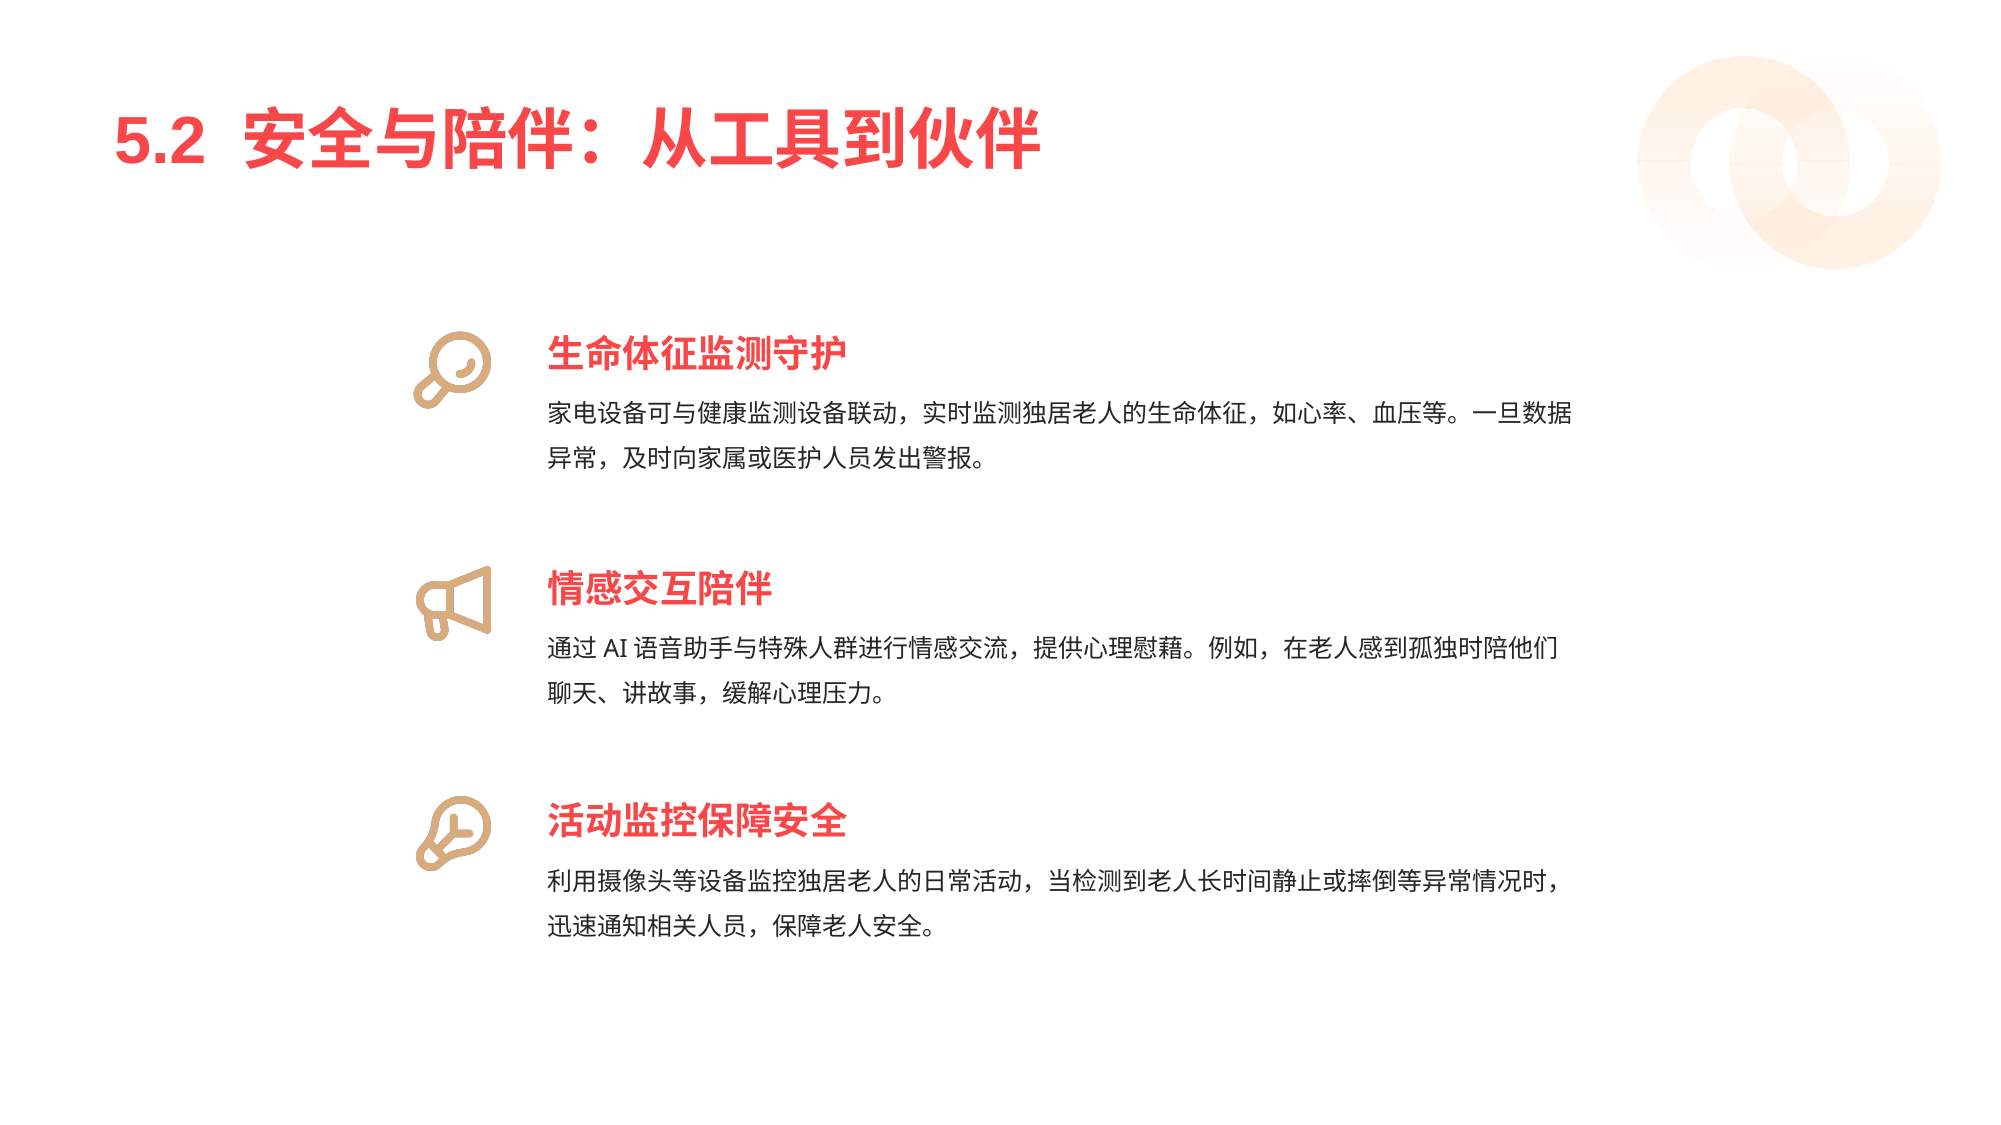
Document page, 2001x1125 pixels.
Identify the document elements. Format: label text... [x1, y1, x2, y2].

text_box 利用摄像头等设备监控独居老人的日常活动，当检测到老人长时间静止或摔倒等异常情况时，迅速通知相关人员，保障老人安全。 [547, 850, 1578, 996]
text_box 通过AI语音助手与特殊人群进行情感交流，提供心理慰藉。例如，在老人感到孤独时陪他们聊天、讲故事，缓解心理压力。 [547, 618, 1578, 763]
text_box 生命体征监测守护 [547, 314, 1578, 376]
text_box 家电设备可与健康监测设备联动，实时监测独居老人的生命体征，如心率、血压等。一旦数据异常，及时向家属或医护人员发出警报。 [547, 382, 1578, 528]
text_box 情感交互陪伴 [547, 549, 1578, 611]
picture [416, 566, 491, 641]
title 5.2 安全与陪伴：从工具到伙伴 [114, 59, 1886, 178]
picture [416, 796, 491, 871]
picture [413, 331, 491, 409]
text_box 活动监控保障安全 [547, 782, 1578, 843]
